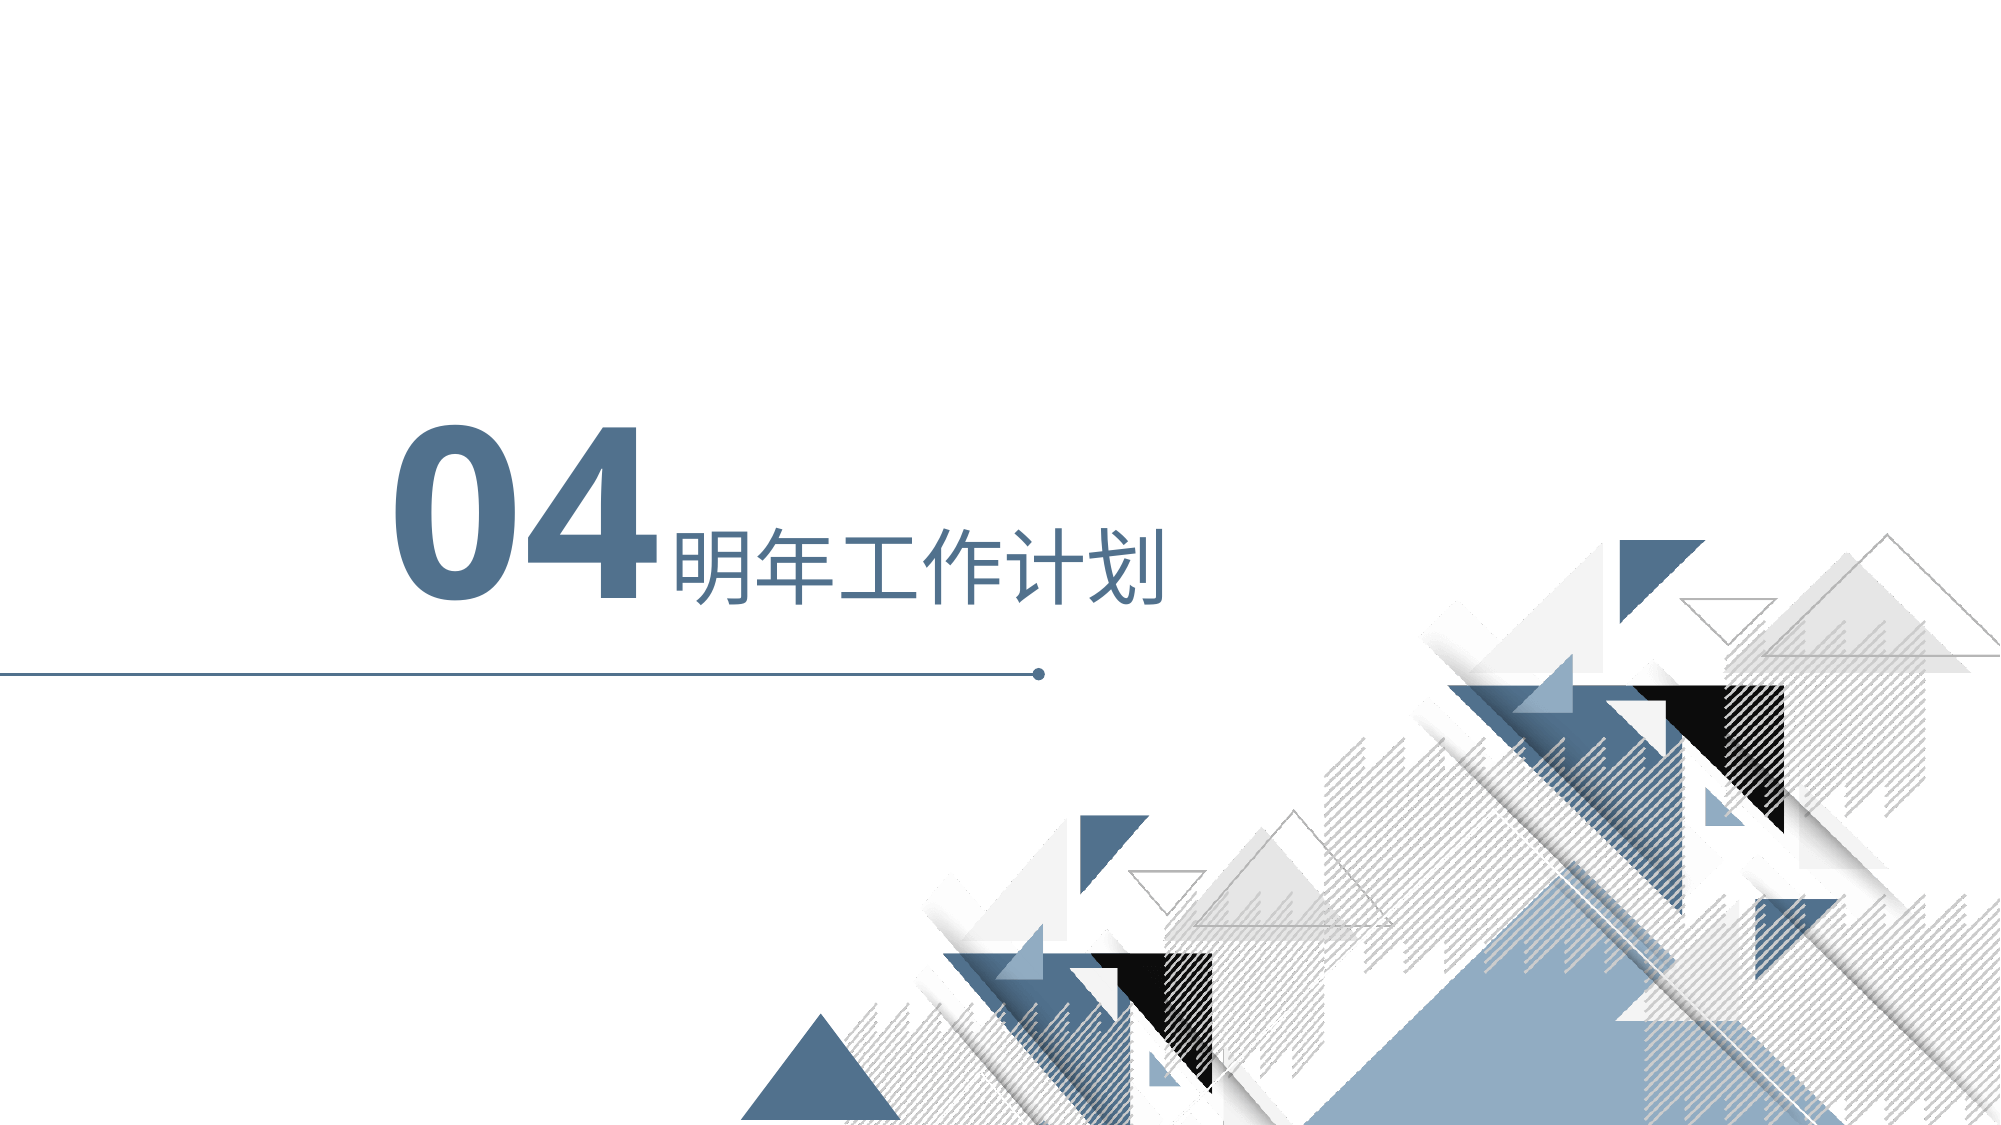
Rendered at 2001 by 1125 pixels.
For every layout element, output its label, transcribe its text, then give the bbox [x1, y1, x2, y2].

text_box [716, 533, 2000, 1125]
text_box 明年工作计划 [601, 477, 1240, 623]
text_box 04 [387, 359, 662, 647]
